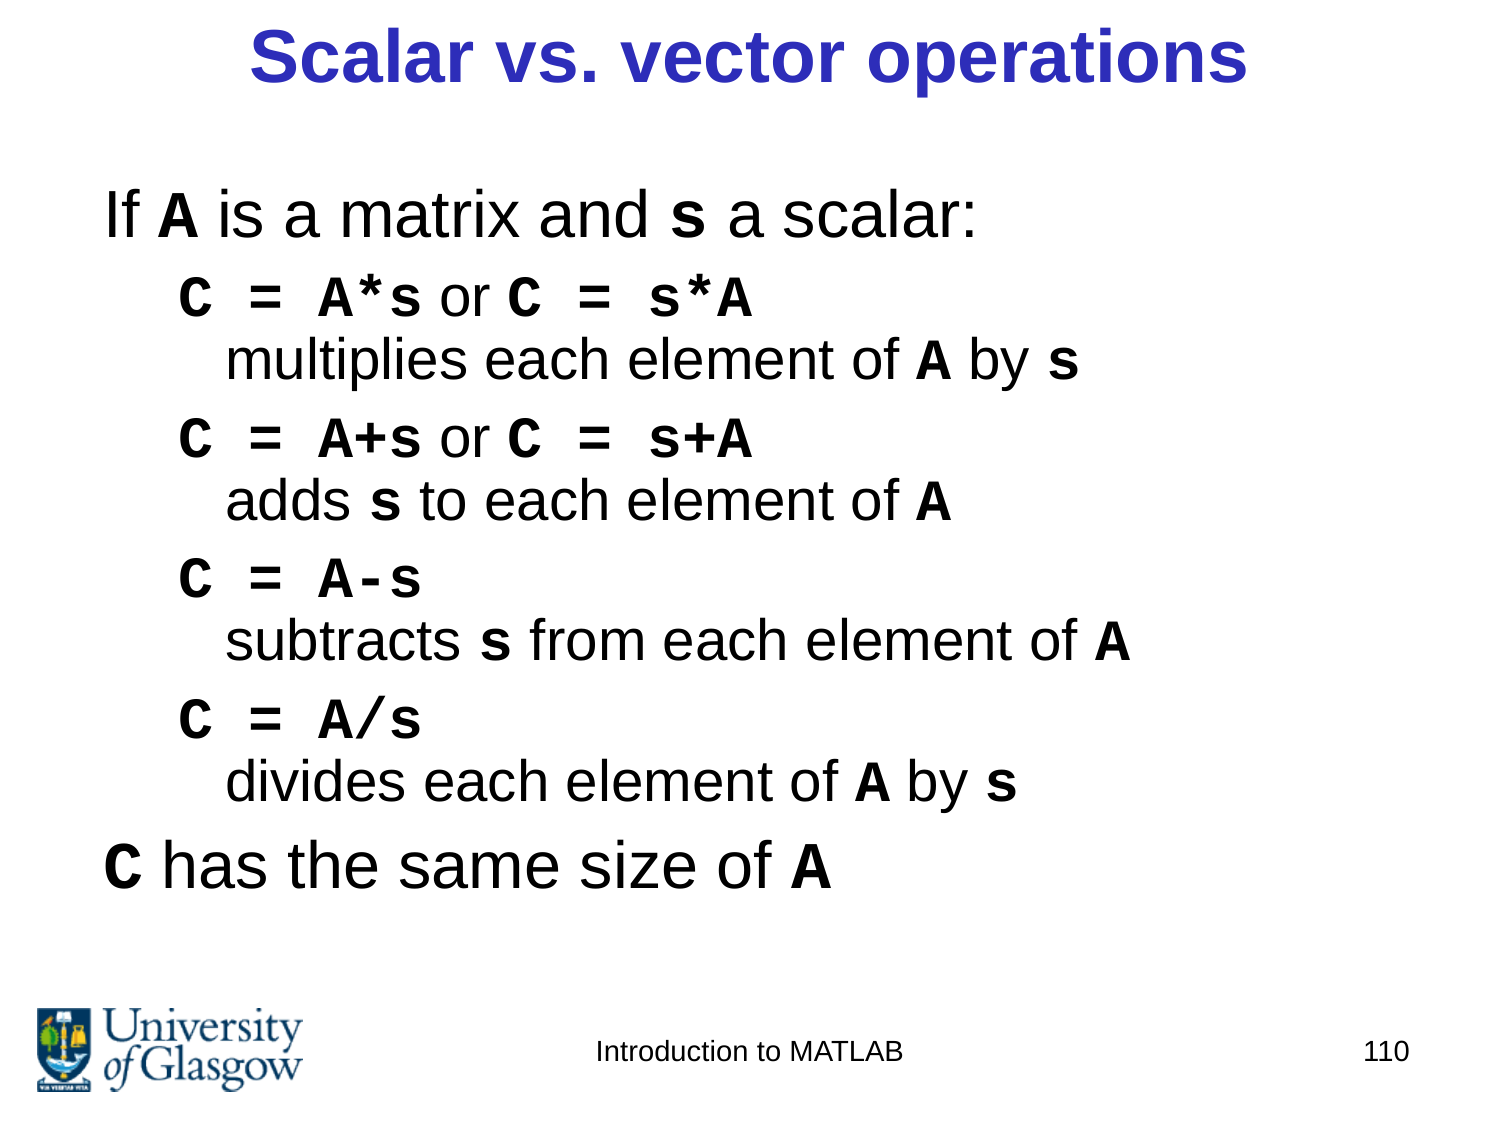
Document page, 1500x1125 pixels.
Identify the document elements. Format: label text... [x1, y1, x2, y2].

footer Introduction to MATLAB [512, 1024, 988, 1103]
slide_number 110 [1074, 1024, 1425, 1103]
list If A is a matrix and s a scalar: C = A*s or C = s*A multiplies each element of A by s C = A+s or C = s+A adds s to each element of A C = A-s subtracts s from each element of A C = A/s divides each element of A by s C has the same size of A [88, 172, 1439, 915]
picture [37, 1008, 303, 1092]
title Scalar vs. vector operations [0, 0, 1500, 208]
